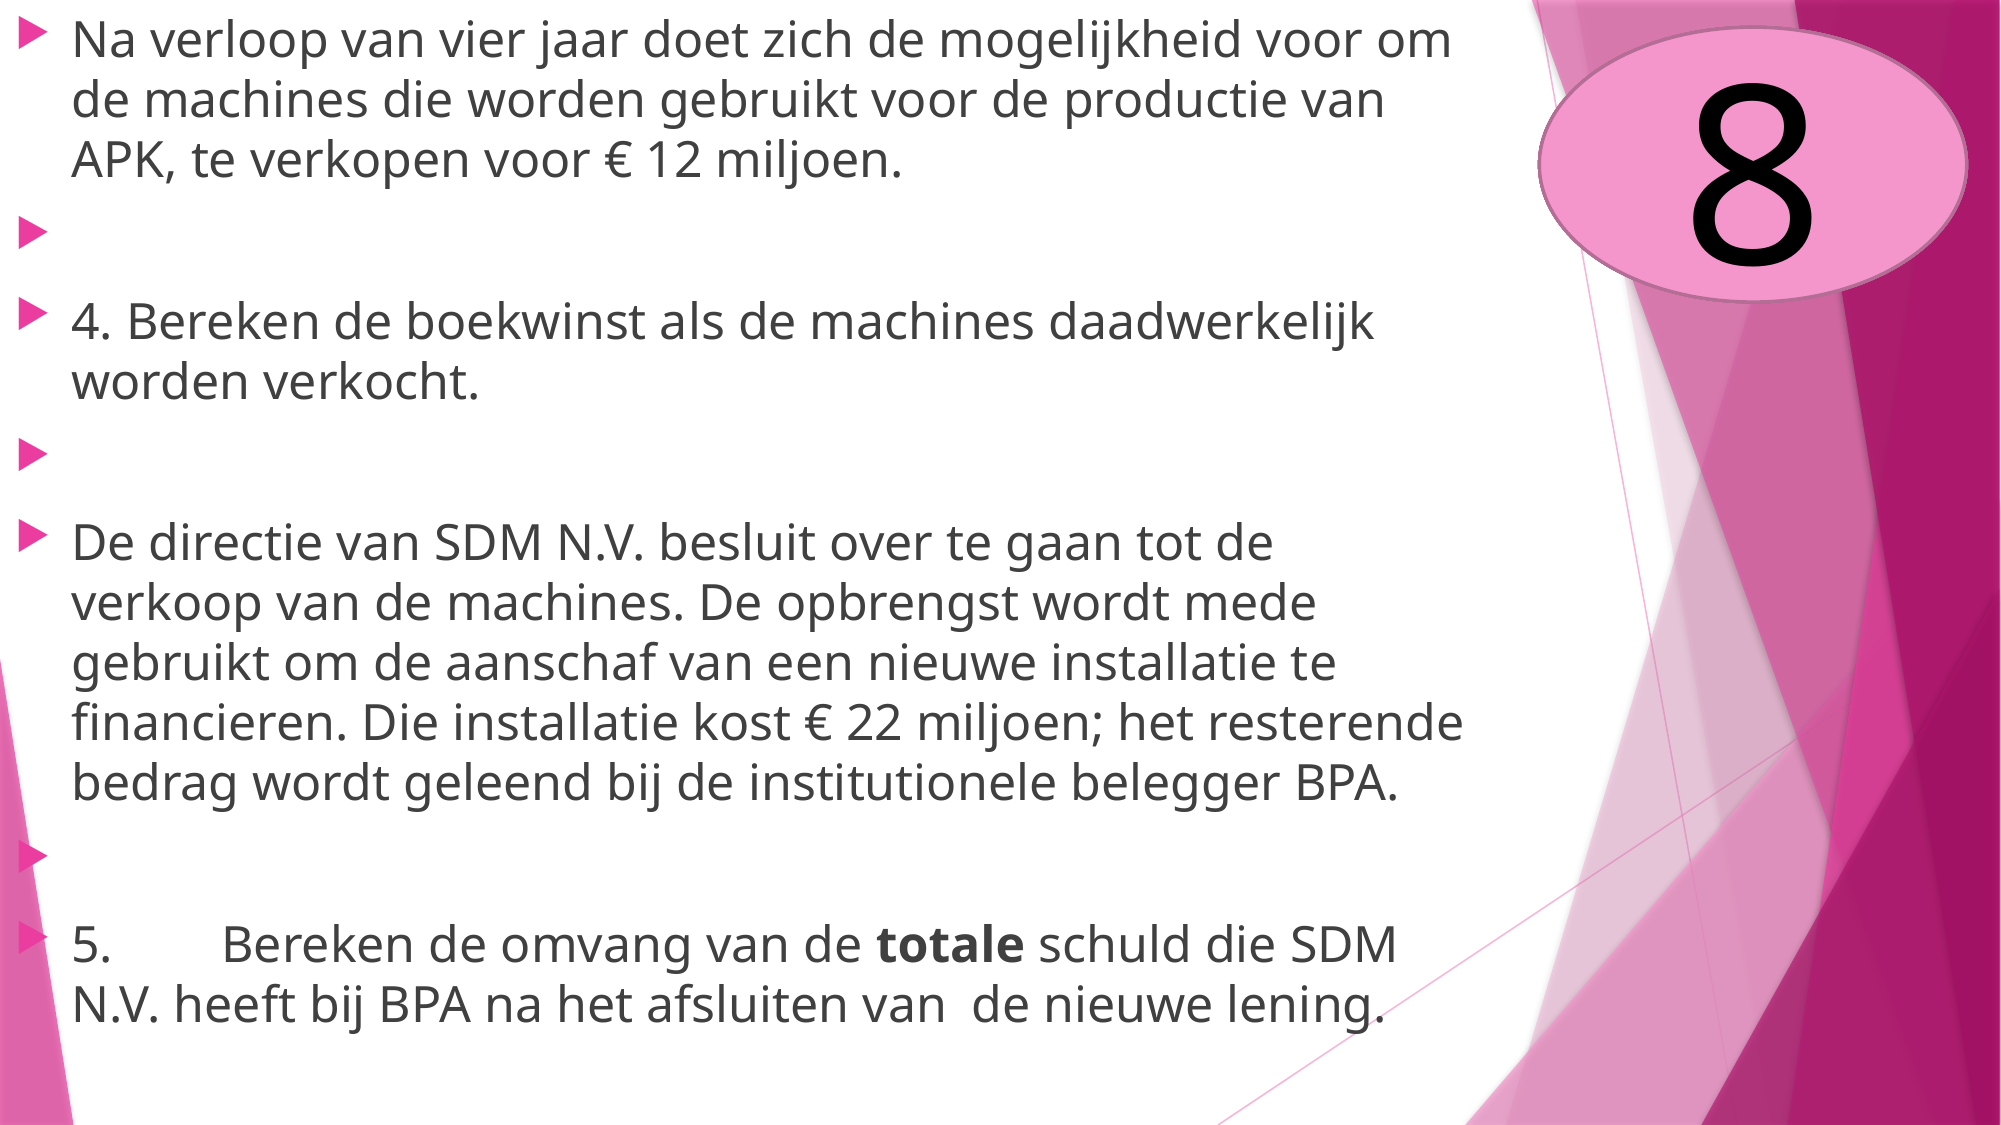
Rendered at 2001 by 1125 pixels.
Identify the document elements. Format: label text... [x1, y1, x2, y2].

text_box 8 [1537, 25, 1969, 304]
list Na verloop van vier jaar doet zich de mogelijkheid voor om de machines die worden gebruikt voor de productie van APK, te verkopen voor € 12 miljoen. 4. Bereken de boekwinst als de machines daadwerkelijk worden verkocht. De directie van SDM N.V. besluit over te gaan tot de verkoop van de machines. De opbrengst wordt mede gebruikt om de aanschaf van een nieuwe installatie te financieren. Die installatie kost € 22 miljoen; het reste­rende bedrag wordt geleend bij de institutionele belegger BPA. 5. Bereken de omvang van de totale schuld die SDM N.V. heeft bij BPA na het afsluiten van de nieuwe lening. [0, 0, 1495, 1108]
